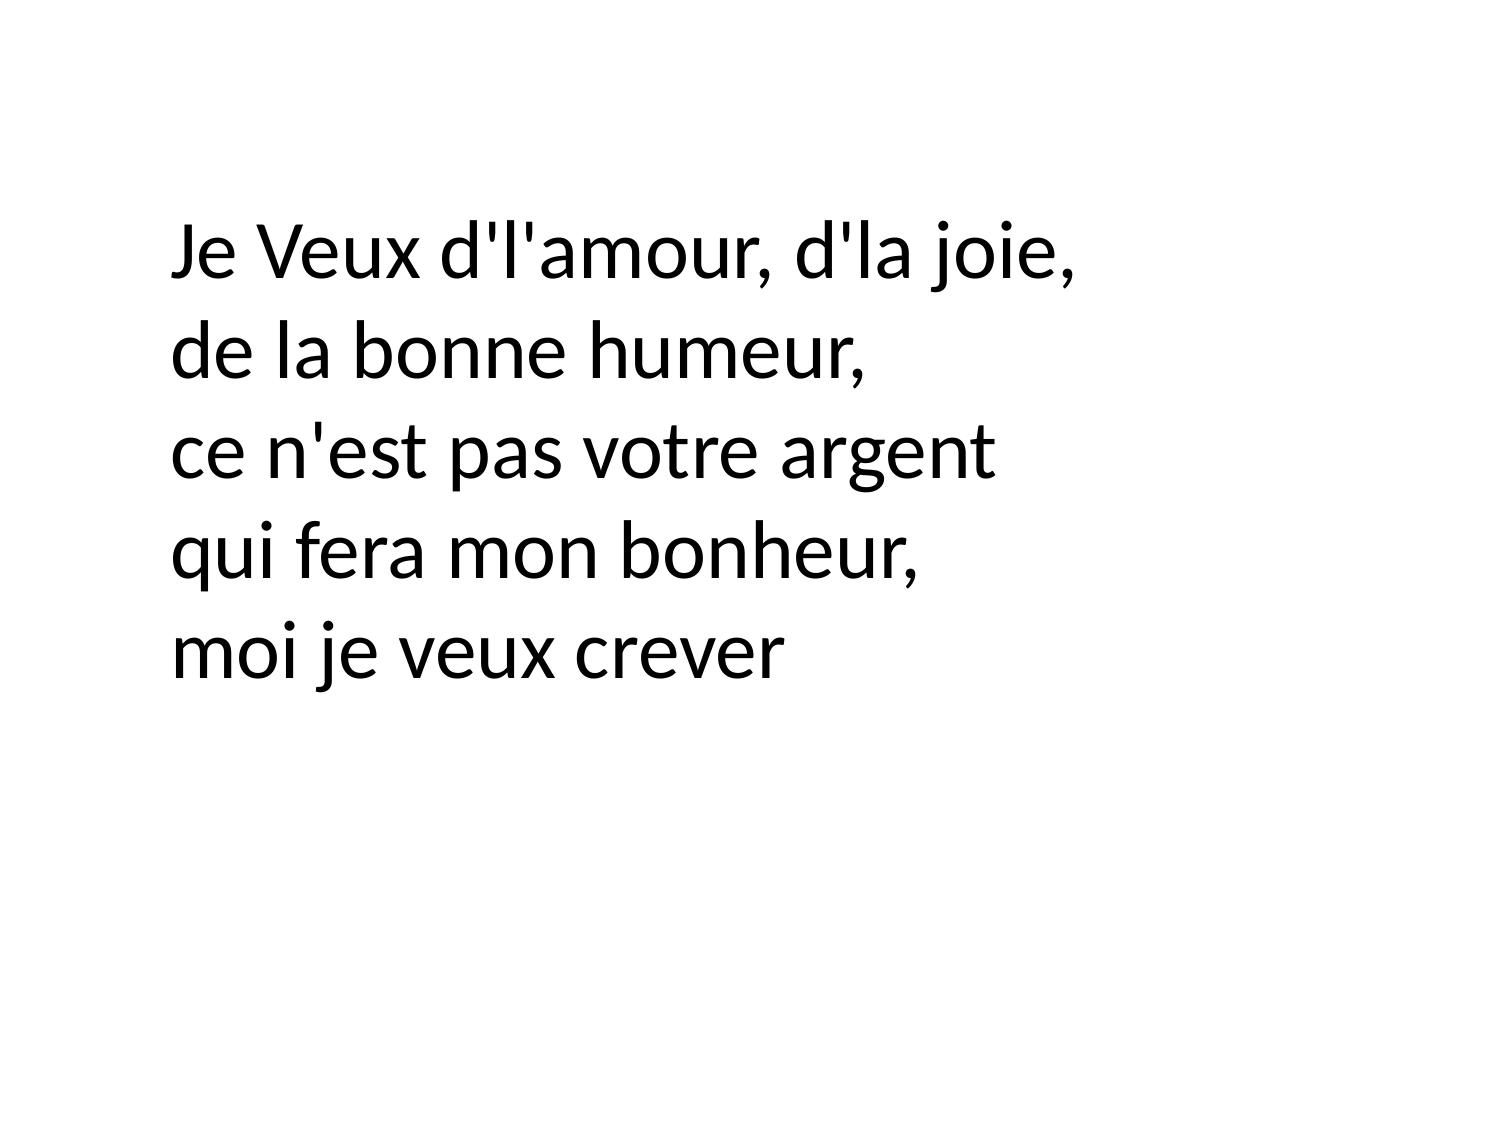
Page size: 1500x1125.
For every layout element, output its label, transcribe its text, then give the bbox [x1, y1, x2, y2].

text_box Je Veux d'l'amour, d'la joie, de la bonne humeur, ce n'est pas votre argent qui fera mon bonheur, moi je veux crever [155, 187, 1114, 703]
